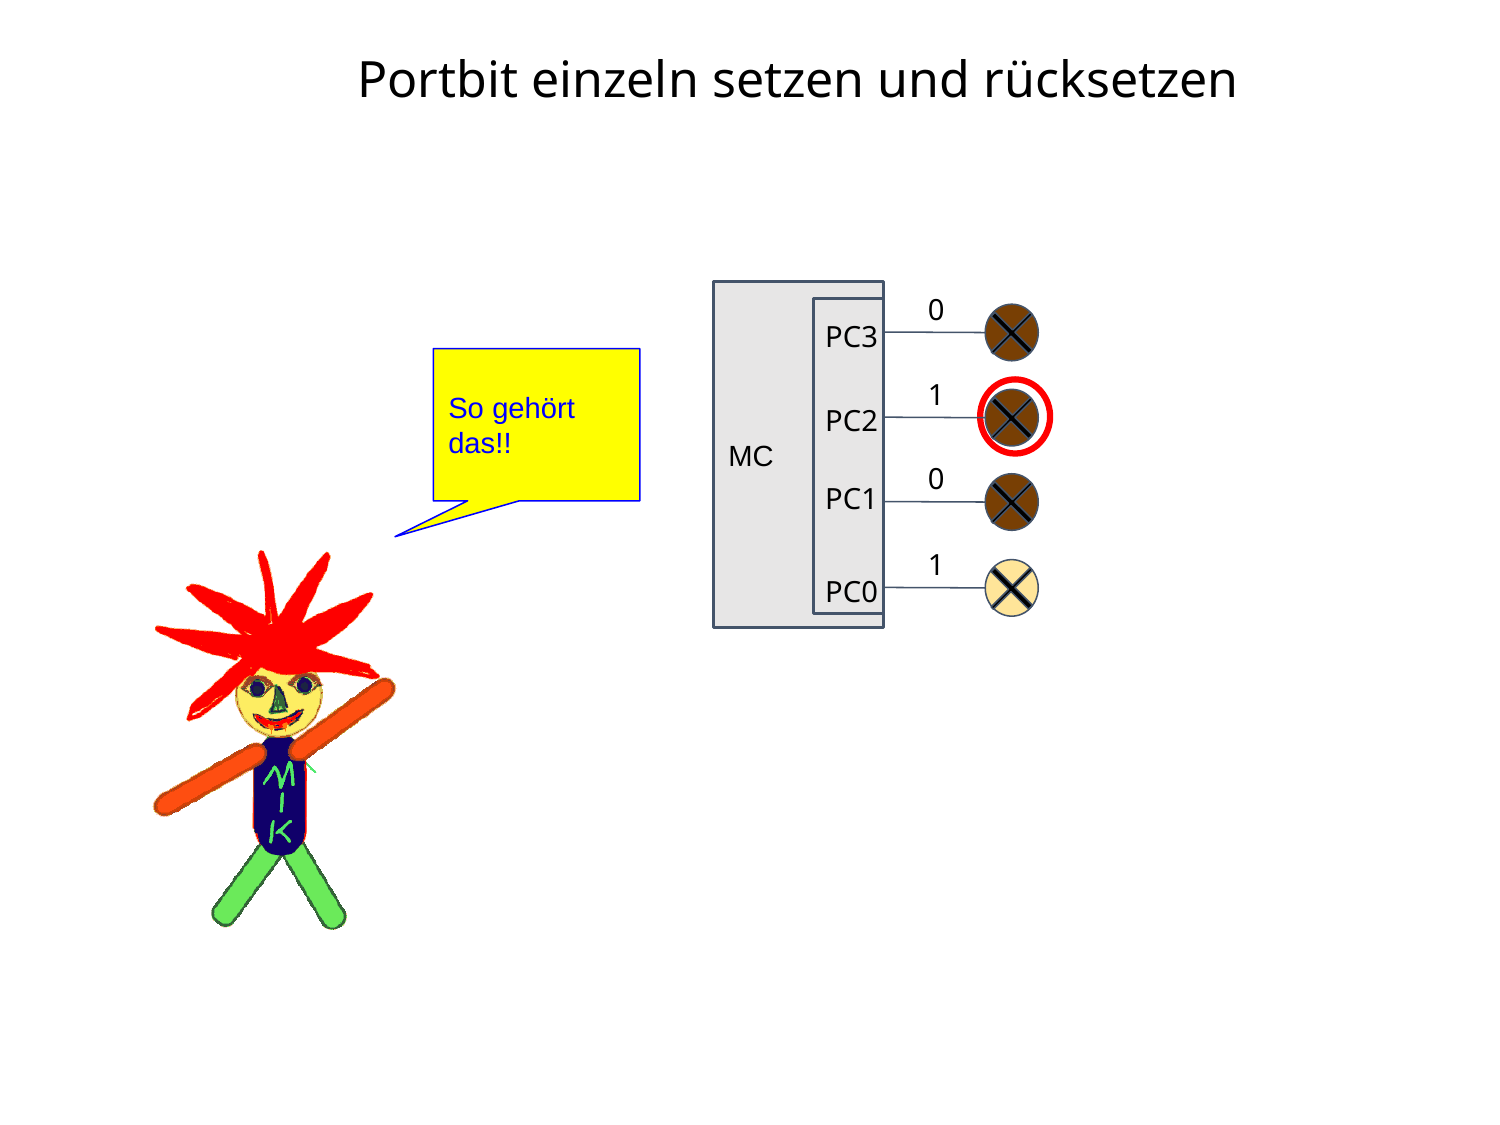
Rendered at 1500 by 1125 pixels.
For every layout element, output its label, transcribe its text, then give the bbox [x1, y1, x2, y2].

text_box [882, 360, 1051, 445]
text_box [813, 298, 877, 614]
text_box PC0 [810, 558, 877, 617]
picture [128, 540, 412, 939]
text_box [882, 445, 1051, 531]
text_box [882, 531, 1051, 628]
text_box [882, 275, 1051, 360]
text_box MC [713, 281, 877, 628]
title Portbit einzeln setzen und rücksetzen [160, 41, 1436, 116]
text_box So gehört das!! [395, 348, 640, 537]
